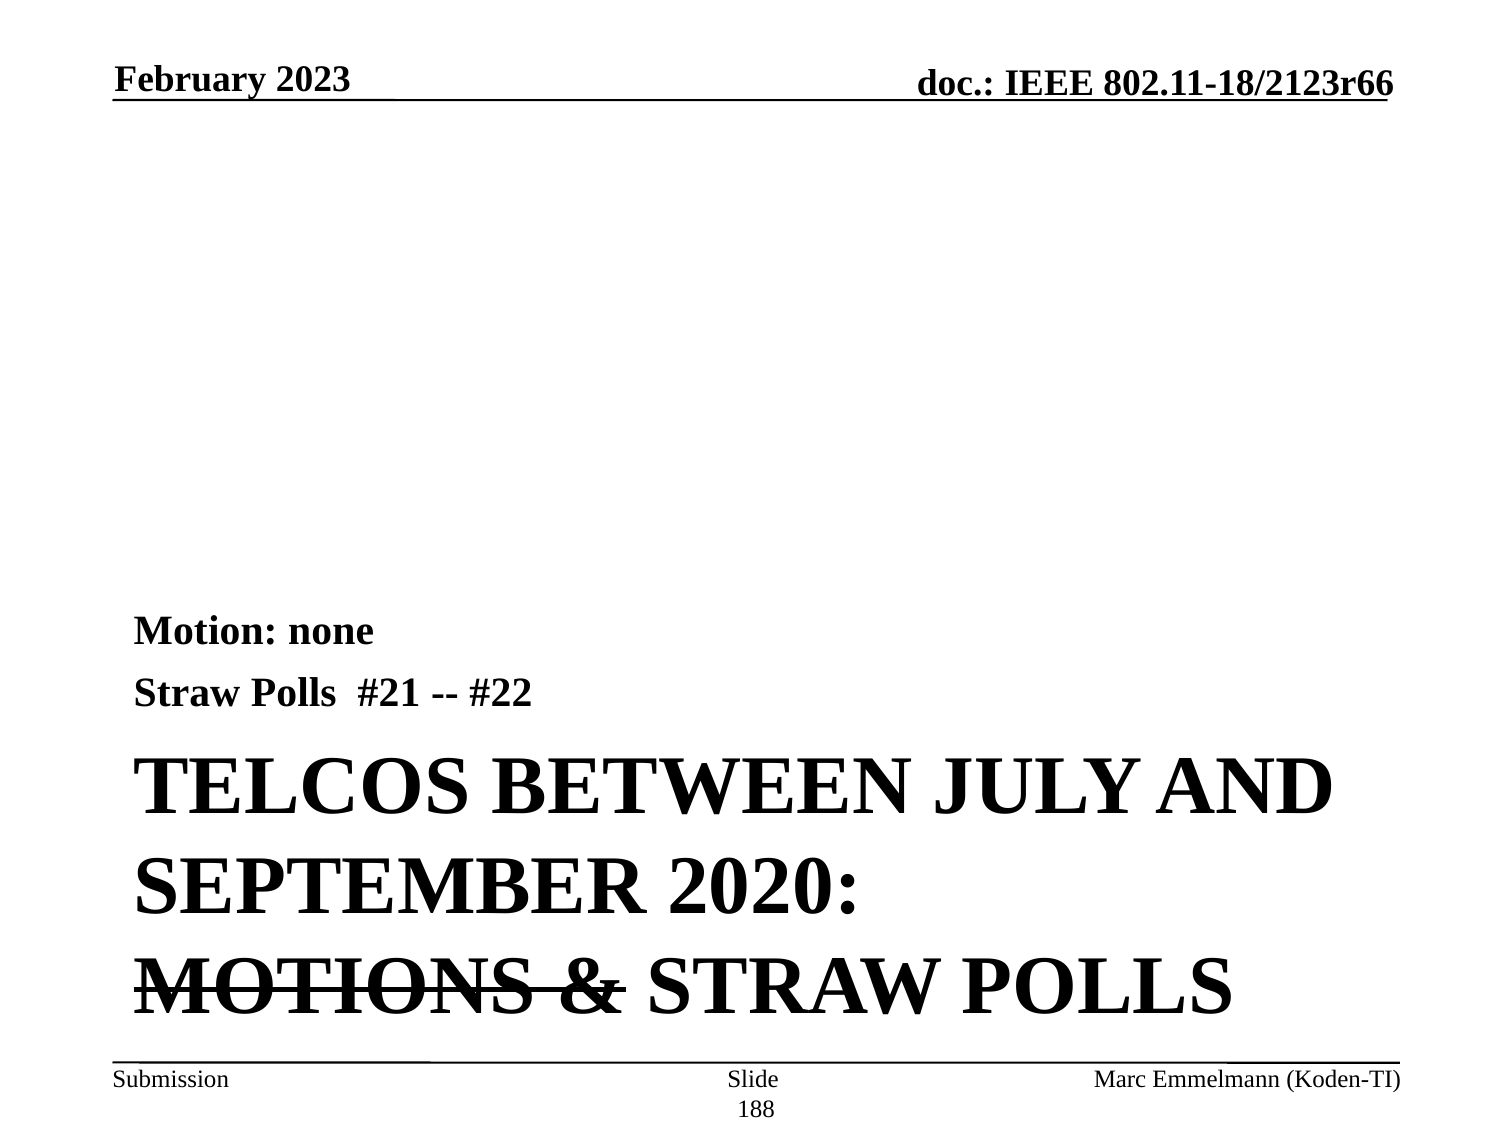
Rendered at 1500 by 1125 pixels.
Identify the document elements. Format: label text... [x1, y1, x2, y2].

title Telcos between July and September 2020: Motions & Straw Polls [118, 724, 1394, 947]
footer Marc Emmelmann (Koden-TI) [878, 1061, 1402, 1093]
list Motion: none Straw Polls #21 -- #22 [118, 476, 1394, 724]
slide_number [114, 54, 423, 100]
slide_number Slide 188 [712, 1061, 800, 1123]
